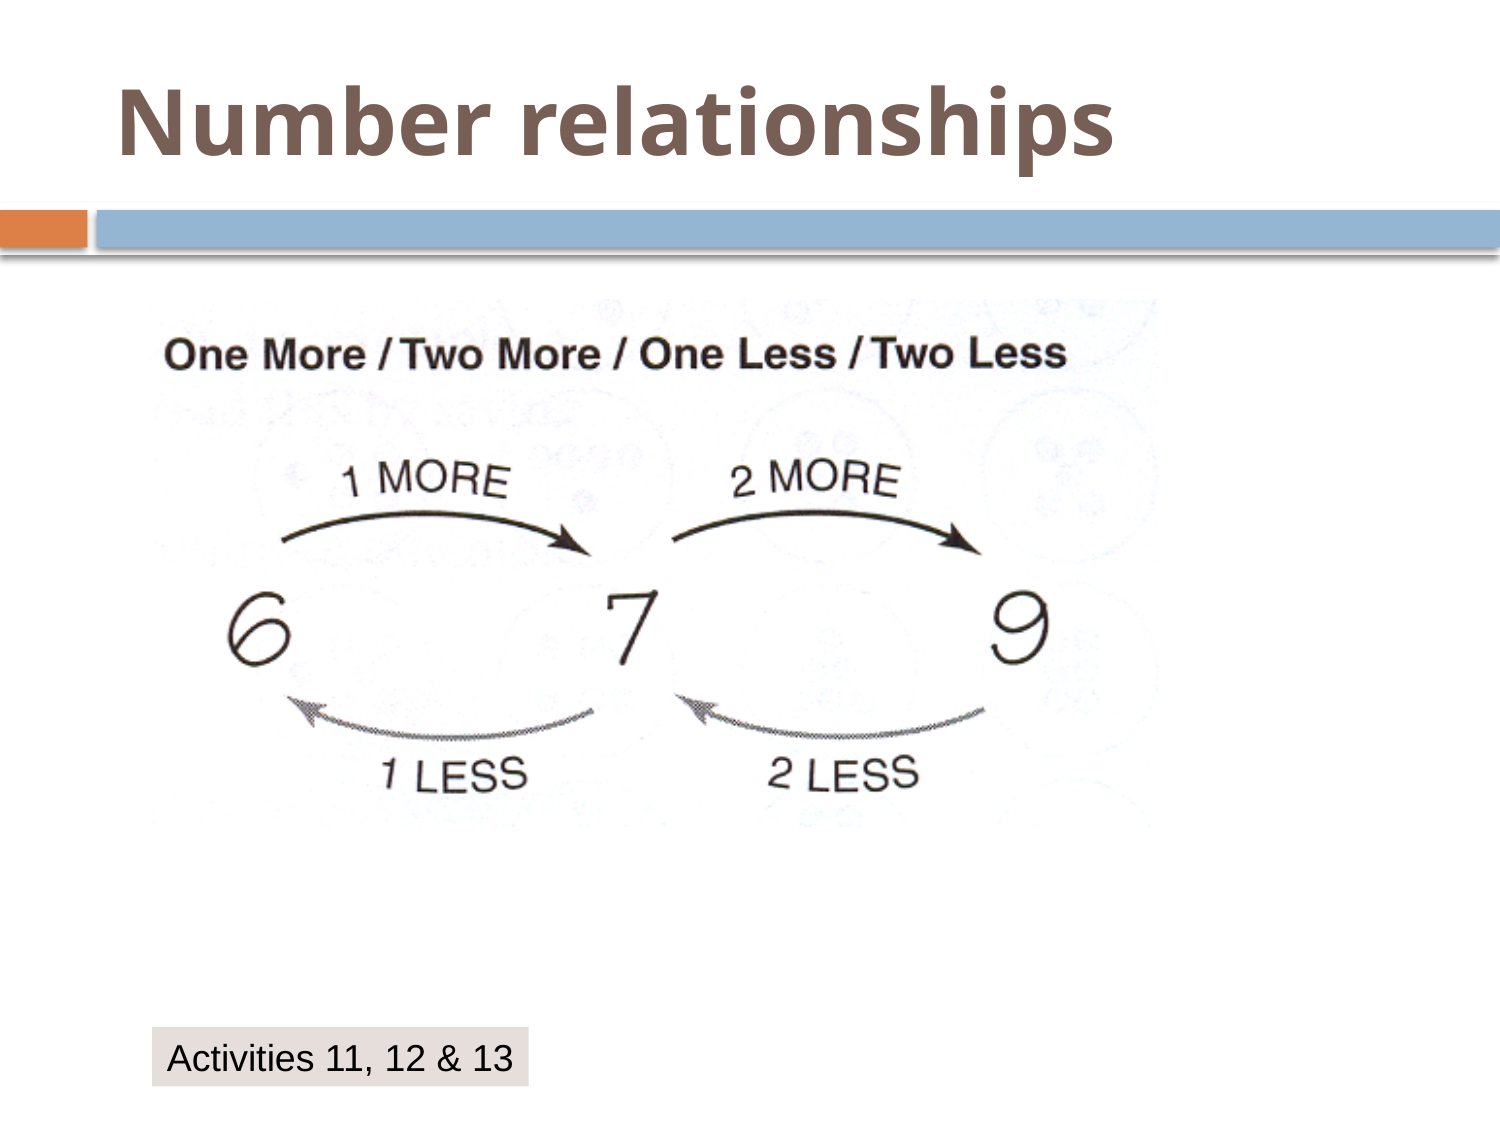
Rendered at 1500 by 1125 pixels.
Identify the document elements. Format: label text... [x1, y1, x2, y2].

title Number relationships [99, 0, 1338, 250]
picture [149, 299, 1159, 828]
text_box Activities 11, 12 & 13 [152, 1026, 529, 1087]
